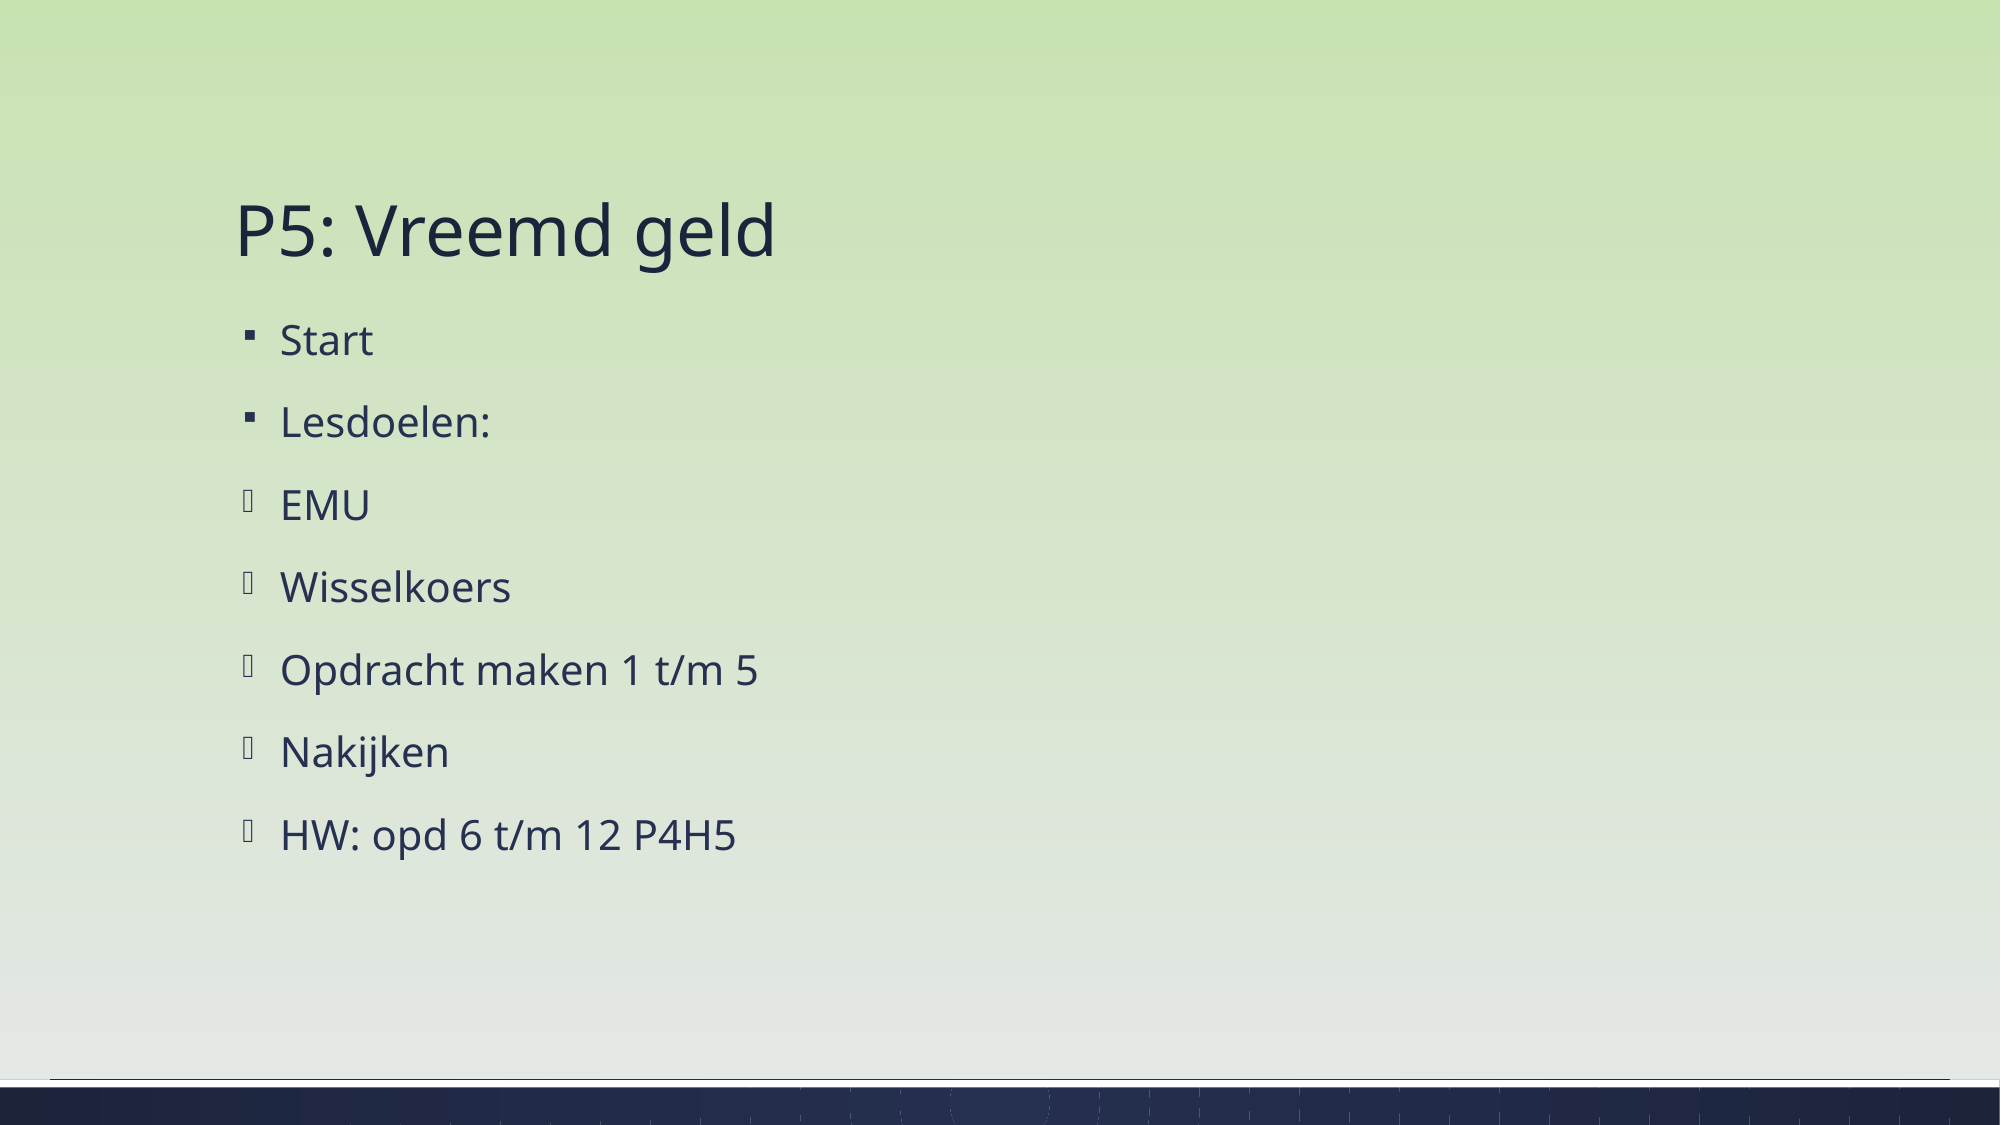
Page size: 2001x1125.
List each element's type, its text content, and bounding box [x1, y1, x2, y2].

list Start Lesdoelen: EMU Wisselkoers Opdracht maken 1 t/m 5 Nakijken HW: opd 6 t/m 12 P4H5 [219, 311, 1780, 990]
title P5: Vreemd geld [219, 76, 1780, 279]
